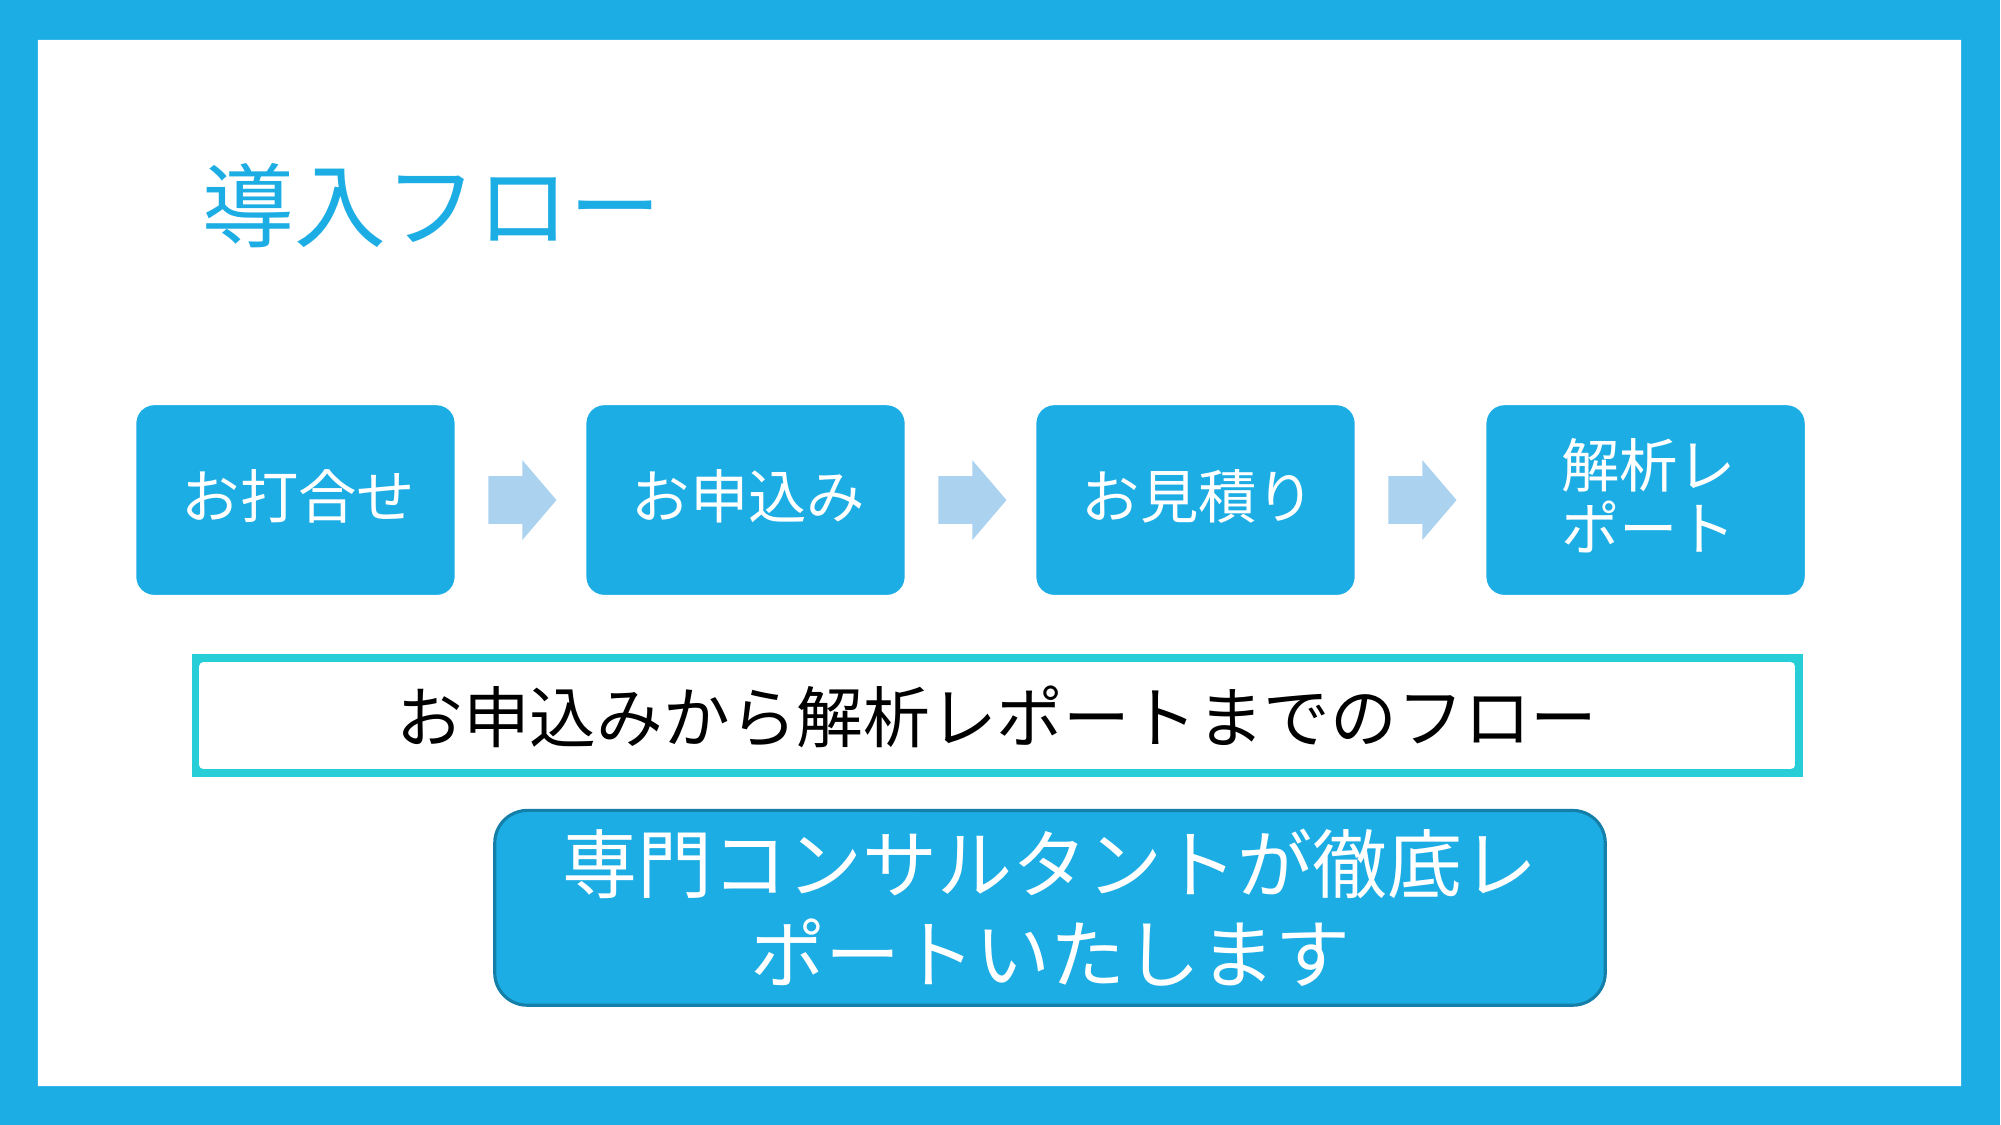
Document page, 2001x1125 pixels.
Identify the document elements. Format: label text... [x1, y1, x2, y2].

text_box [133, 270, 1808, 730]
text_box 専門コンサルタントが徹底レポートいたします [493, 808, 1607, 1007]
text_box お申込みから解析レポートまでのフロー [183, 738, 1812, 786]
title 導入フロー [187, 99, 1808, 270]
